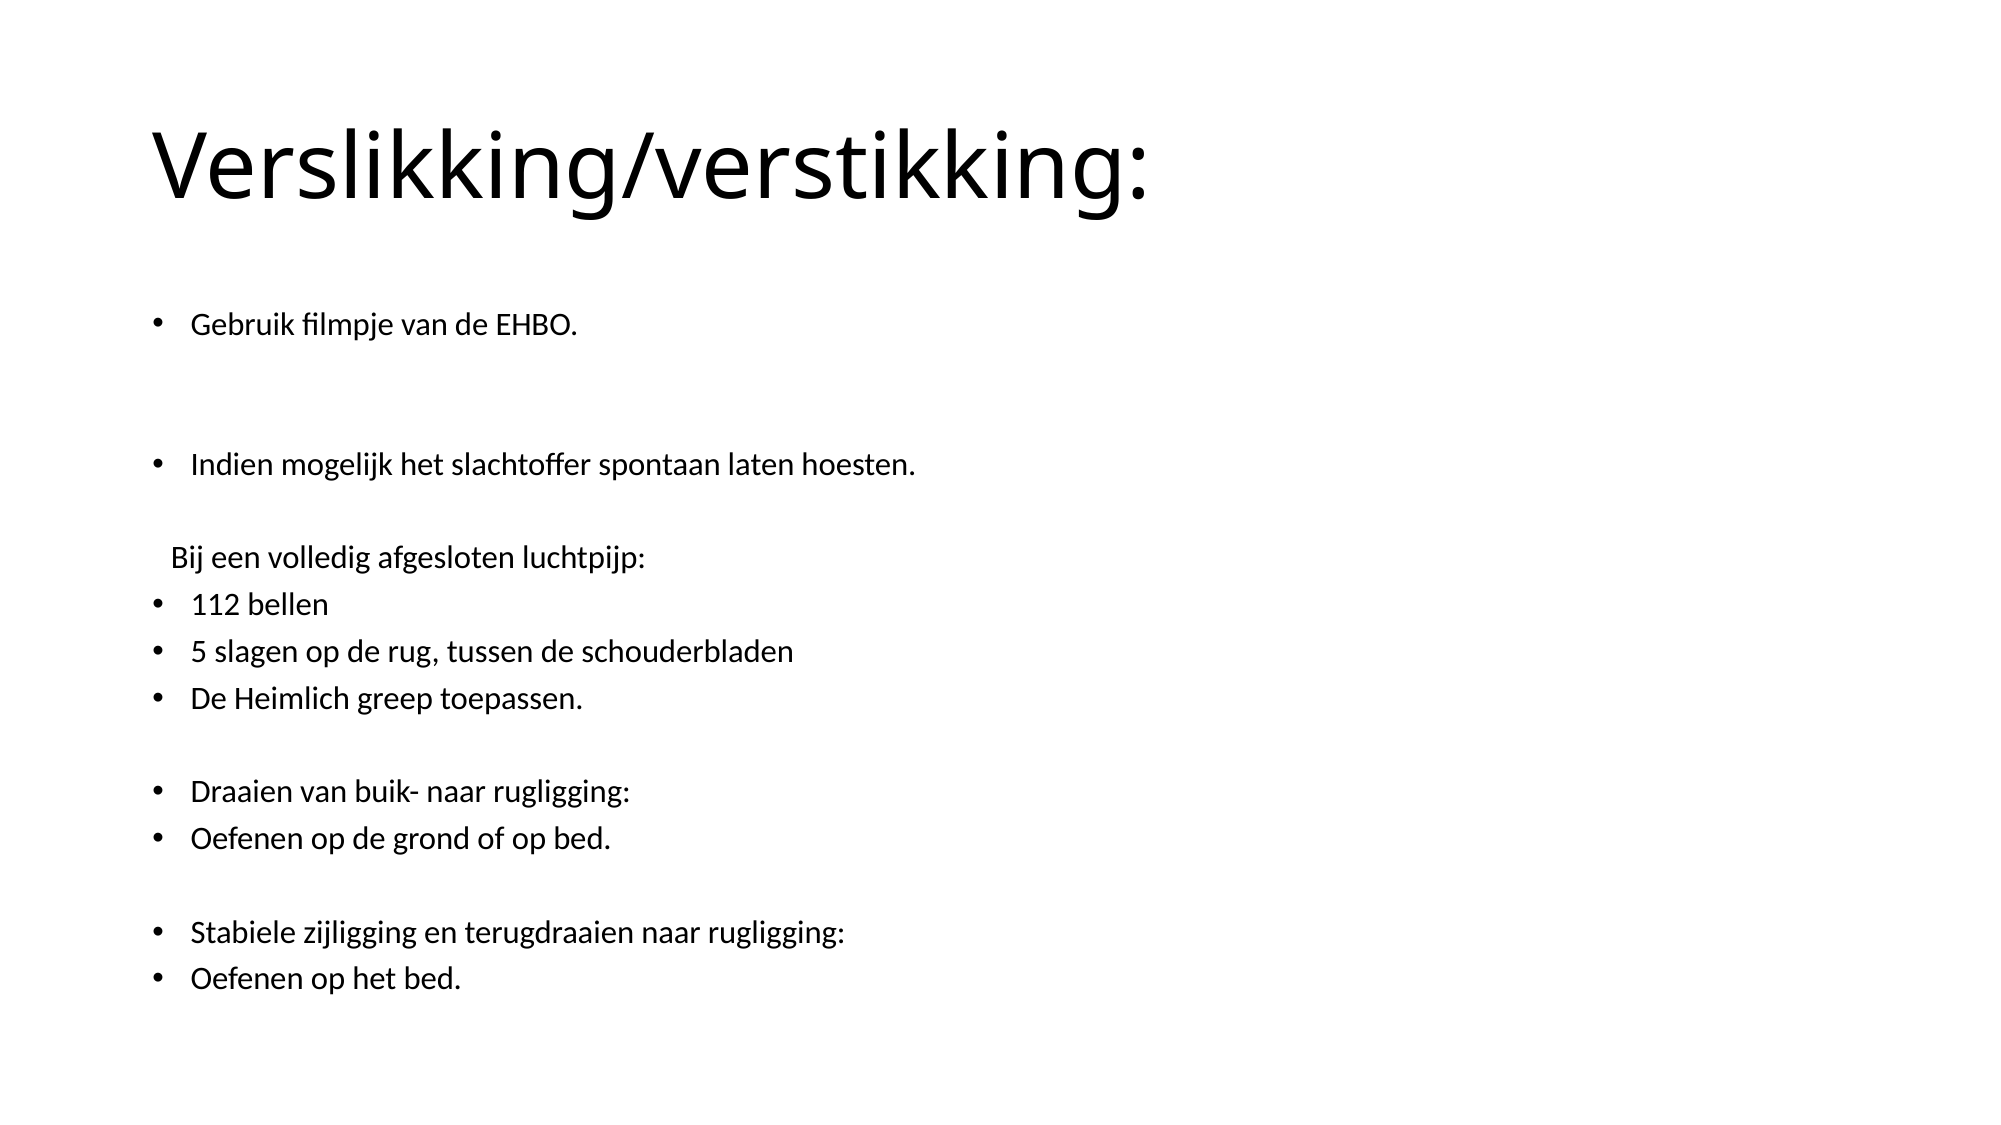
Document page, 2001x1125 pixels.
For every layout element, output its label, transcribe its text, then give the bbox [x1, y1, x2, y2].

title Verslikking/verstikking: [137, 59, 1863, 278]
list Gebruik filmpje van de EHBO. Indien mogelijk het slachtoffer spontaan laten hoesten. Bij een volledig afgesloten luchtpijp: 112 bellen 5 slagen op de rug, tussen de schouderbladen De Heimlich greep toepassen. Draaien van buik- naar rugligging: Oefenen op de grond of op bed. Stabiele zijligging en terugdraaien naar rugligging: Oefenen op het bed. [137, 299, 1863, 1014]
